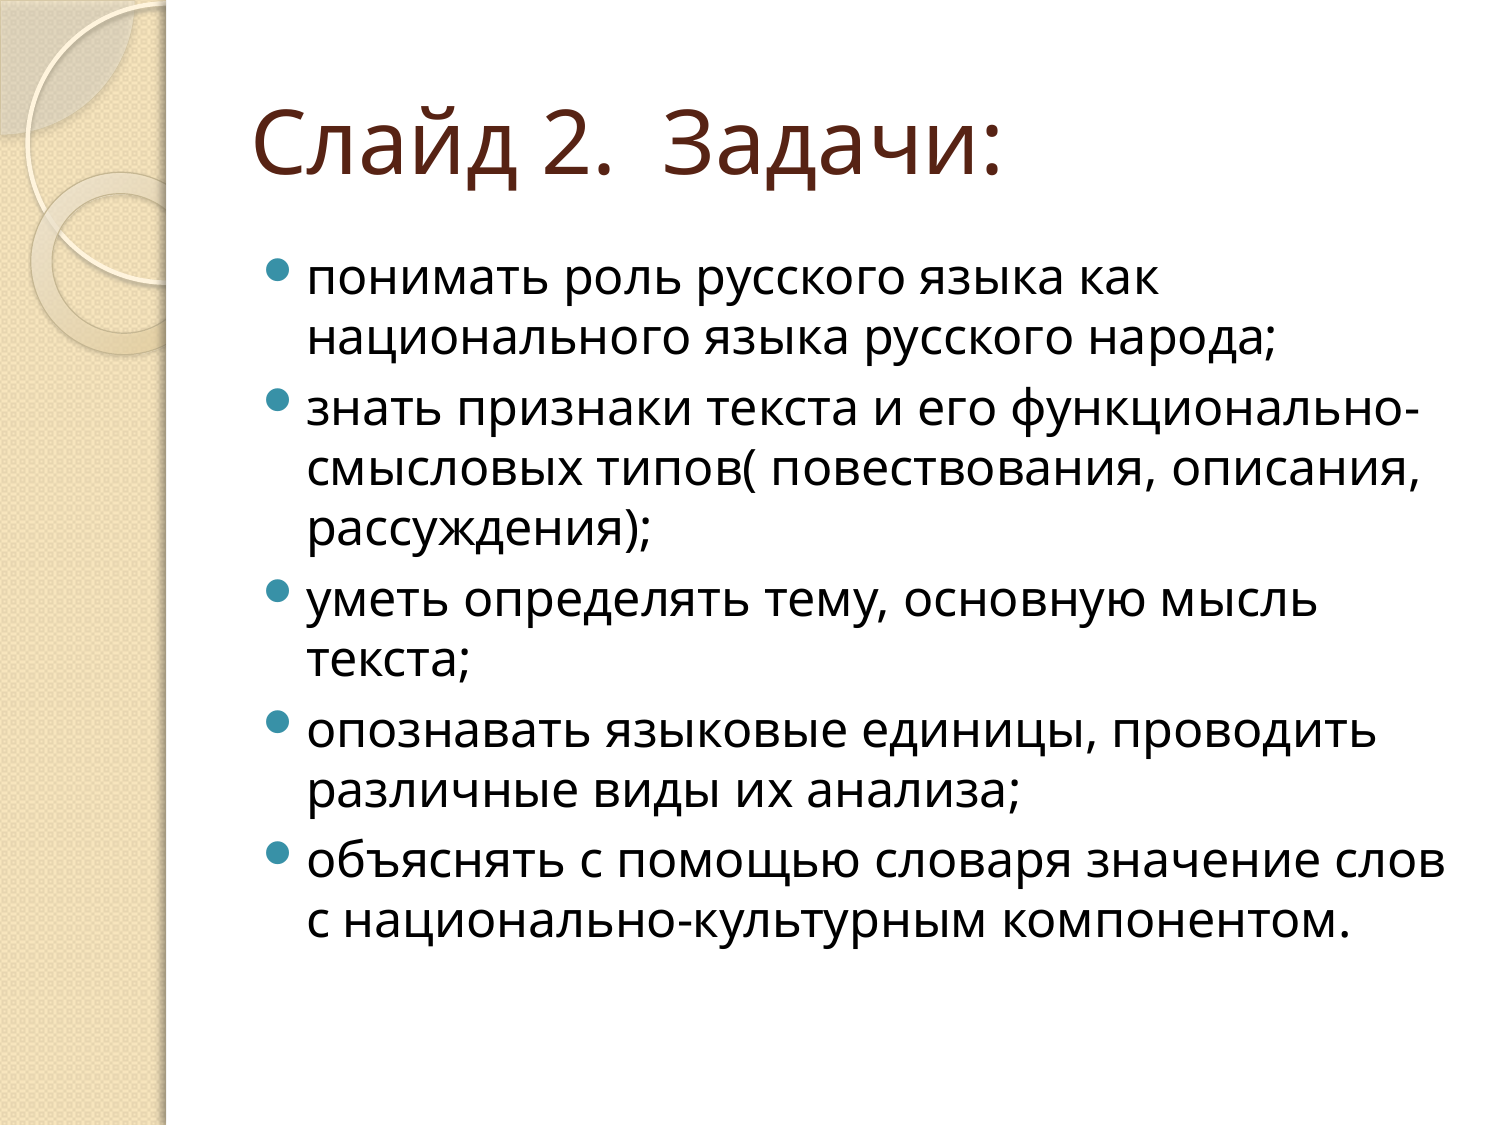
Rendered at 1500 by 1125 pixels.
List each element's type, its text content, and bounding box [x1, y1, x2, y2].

list понимать роль русского языка как национального языка русского народа; знать признаки текста и его функционально- смысловых типов( повествования, описания, рассуждения); уметь определять тему, основную мысль текста; опознавать языковые единицы, проводить различные виды их анализа; объяснять с помощью словаря значение слов с национально-культурным компонентом. [235, 237, 1466, 1025]
title Слайд 2. Задачи: [235, 45, 1466, 233]
